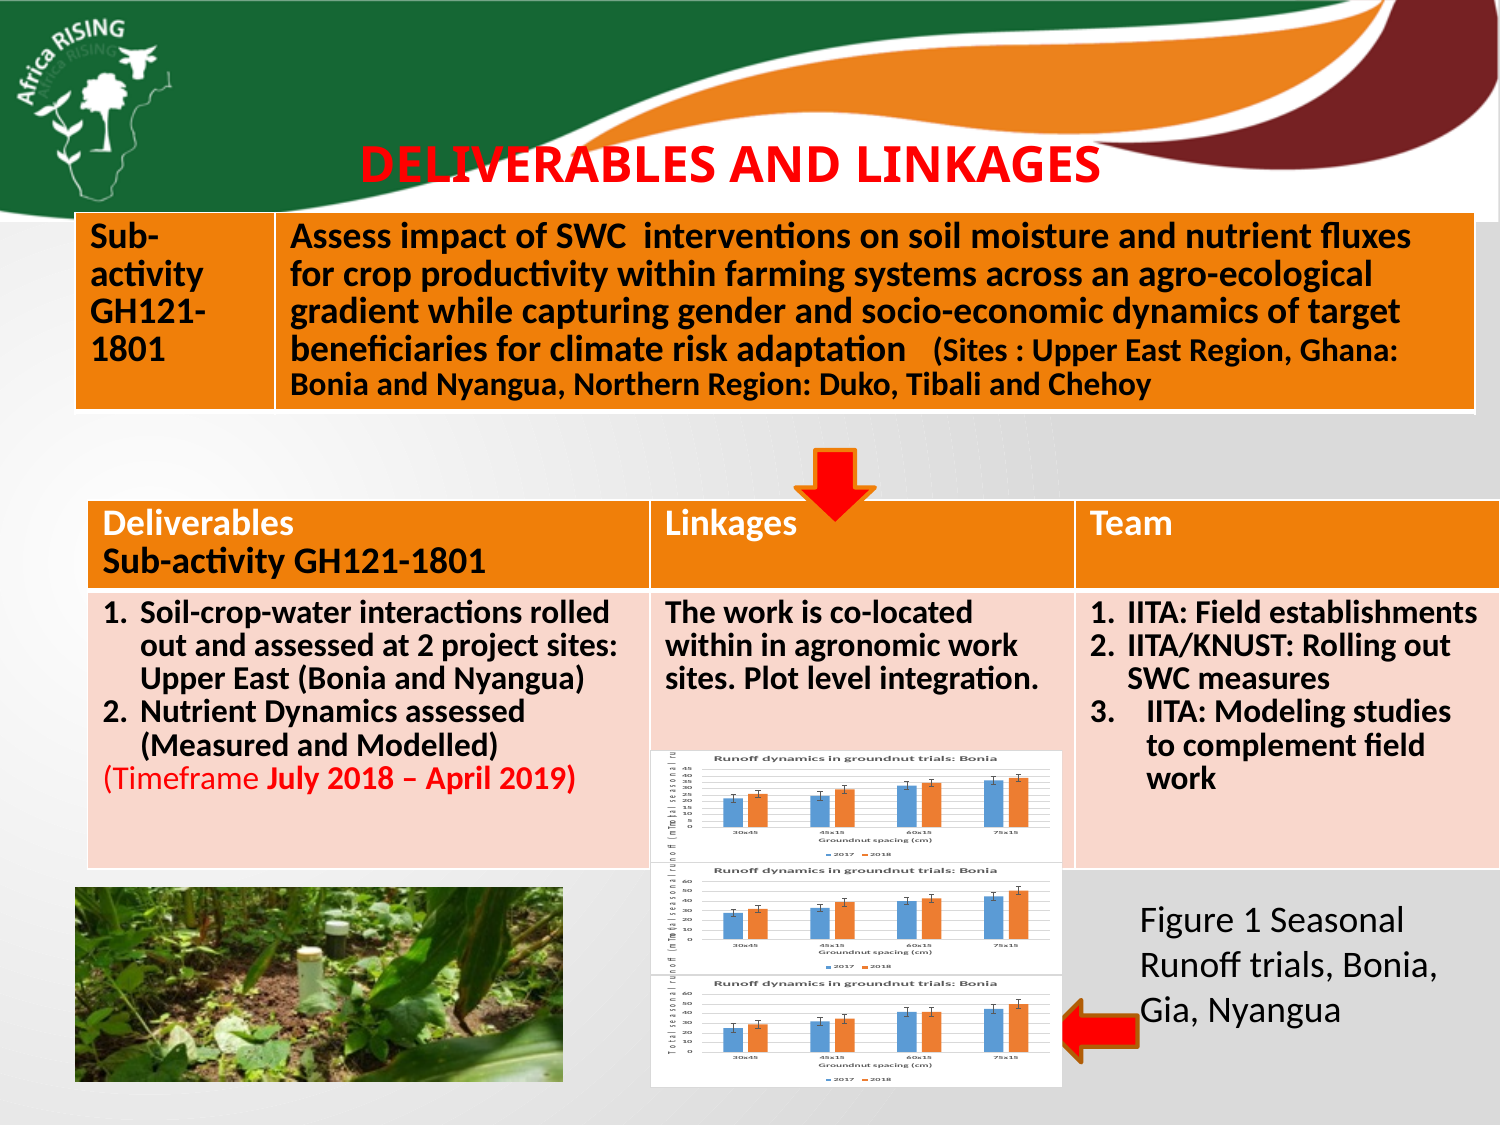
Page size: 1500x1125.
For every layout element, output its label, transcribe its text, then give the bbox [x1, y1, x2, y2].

text_box [1074, 997, 1140, 1065]
list DELIVERABLES AND LINKAGES [324, 125, 1500, 200]
table_header Linkages [651, 501, 1074, 588]
table_cell IITA: Field establishments IITA/KNUST: Rolling out SWC measures IITA: Modeling studies to complement field work [1076, 593, 1499, 868]
picture [74, 886, 563, 1082]
picture [649, 749, 1063, 1088]
table_cell Soil-crop-water interactions rolled out and assessed at 2 project sites: Upper East (Bonia and Nyangua) Nutrient Dynamics assessed (Measured and Modelled) (Timeframe July 2018 – April 2019) [88, 593, 649, 868]
table_header Team [1076, 501, 1499, 588]
text_box Figure 1 Seasonal Runoff trials, Bonia, Gia, Nyangua [1124, 887, 1500, 1038]
table_header Deliverables Sub-activity GH121-1801 [88, 501, 649, 588]
picture [0, 0, 1499, 222]
table_header Sub-activity GH121-1801 [76, 213, 274, 409]
table_header Assess impact of SWC interventions on soil moisture and nutrient fluxes for crop productivity within farming systems across an agro-ecological gradient while capturing gender and socio-economic dynamics of target beneficiaries for climate risk adaptation (Sites : Upper East Region, Ghana: Bonia and Nyangua, Northern Region: Duko, Tibali and Chehoy [276, 213, 1474, 409]
text_box [793, 447, 877, 527]
table_cell The work is co-located within in agronomic work sites. Plot level integration. [651, 593, 1074, 751]
